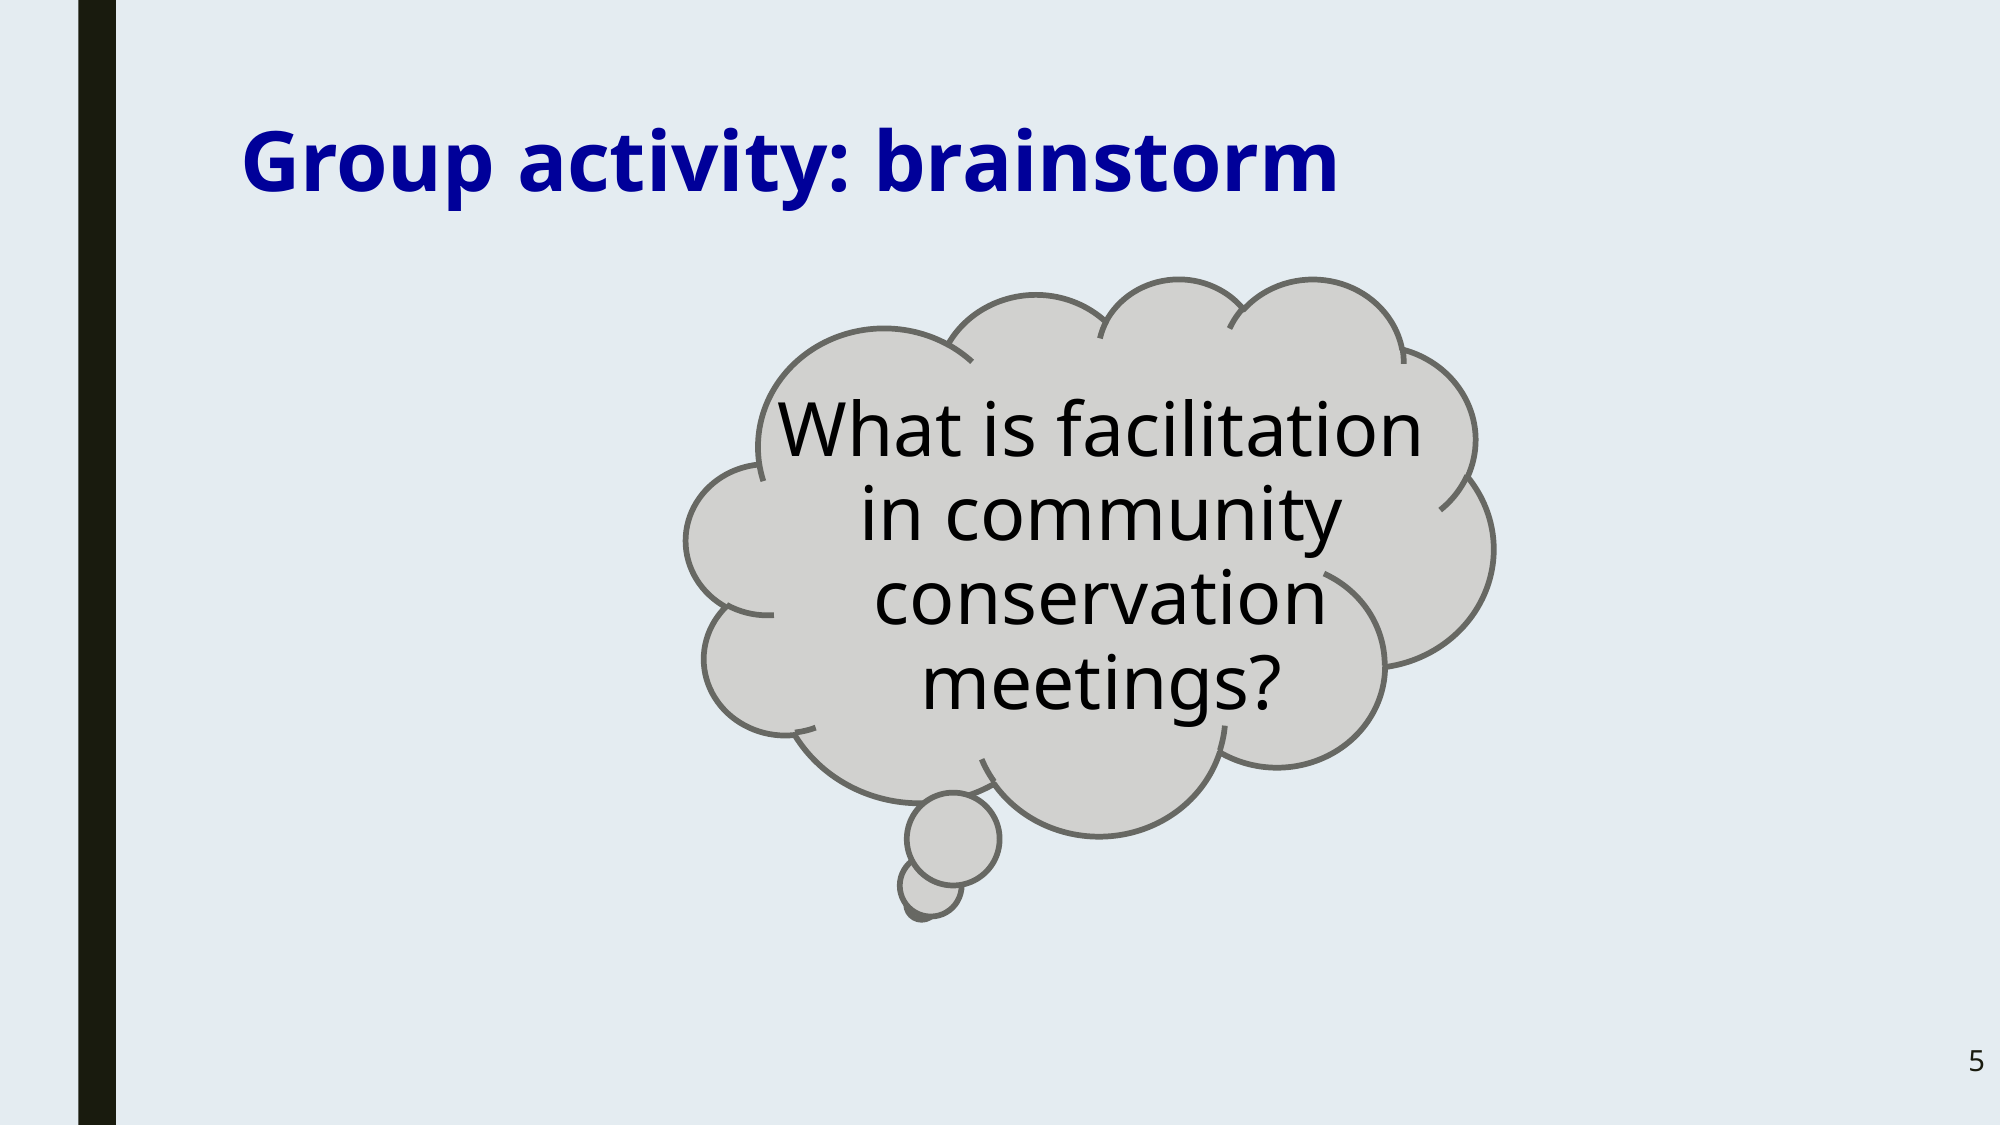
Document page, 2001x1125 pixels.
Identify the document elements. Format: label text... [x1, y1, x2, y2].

title Group activity: brainstorm [225, 112, 1800, 357]
text_box [1235, 763, 1319, 771]
text_box [813, 763, 1219, 923]
list What is facilitation in community conservation meetings? [743, 380, 1460, 763]
text_box [1460, 384, 1497, 635]
slide_number 5 [1851, 999, 2000, 1125]
text_box [776, 357, 1457, 380]
text_box [682, 464, 743, 728]
